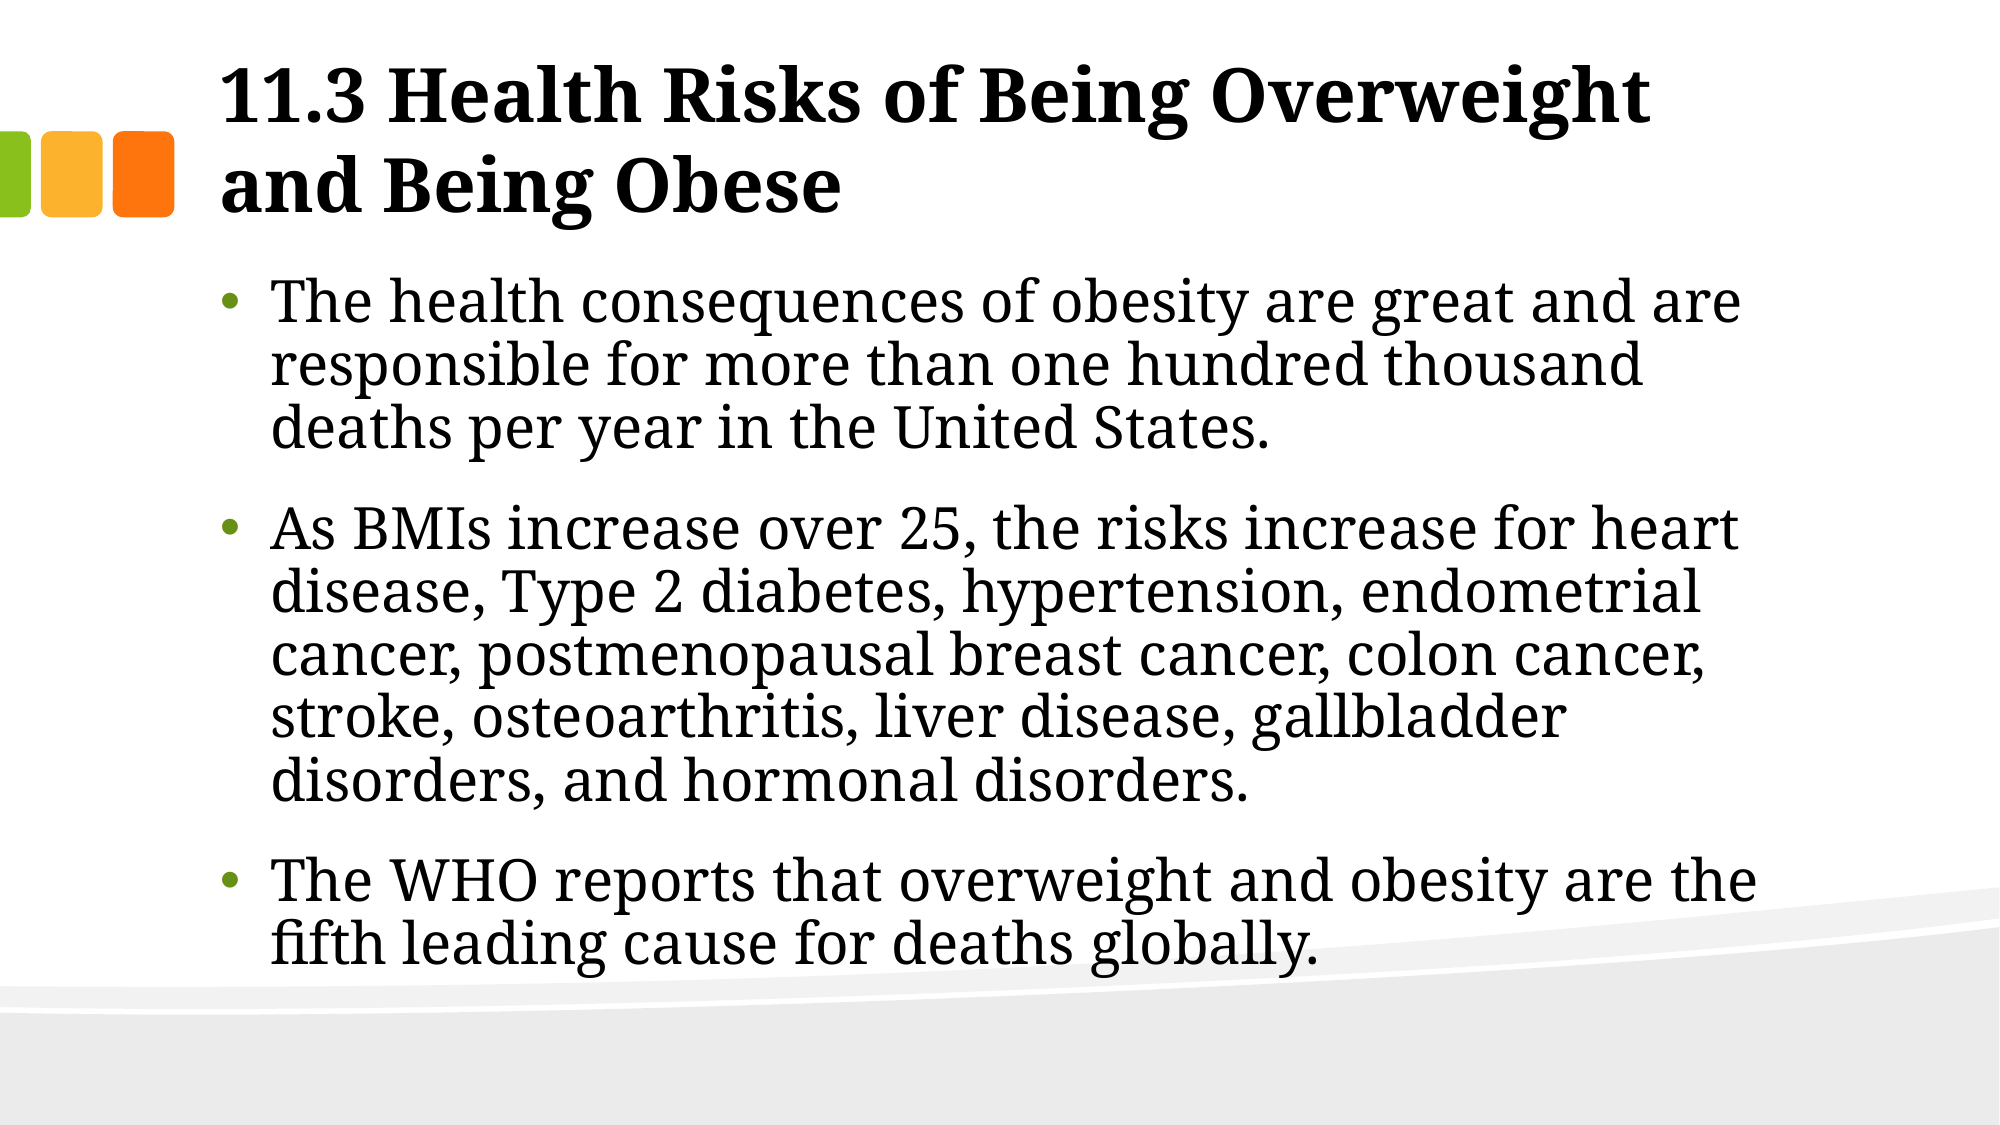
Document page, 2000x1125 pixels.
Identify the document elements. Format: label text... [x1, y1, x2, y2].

list The health consequences of obesity are great and are responsible for more than one hundred thousand deaths per year in the United States. As BMIs increase over 25, the risks increase for heart disease, Type 2 diabetes, hypertension, endometrial cancer, postmenopausal breast cancer, colon cancer, stroke, osteoarthritis, liver disease, gallbladder disorders, and hormonal disorders. The WHO reports that overweight and obesity are the fifth leading cause for deaths globally. [199, 262, 1800, 1013]
title 11.3 Health Risks of Being Overweight and Being Obese [199, 24, 1800, 238]
